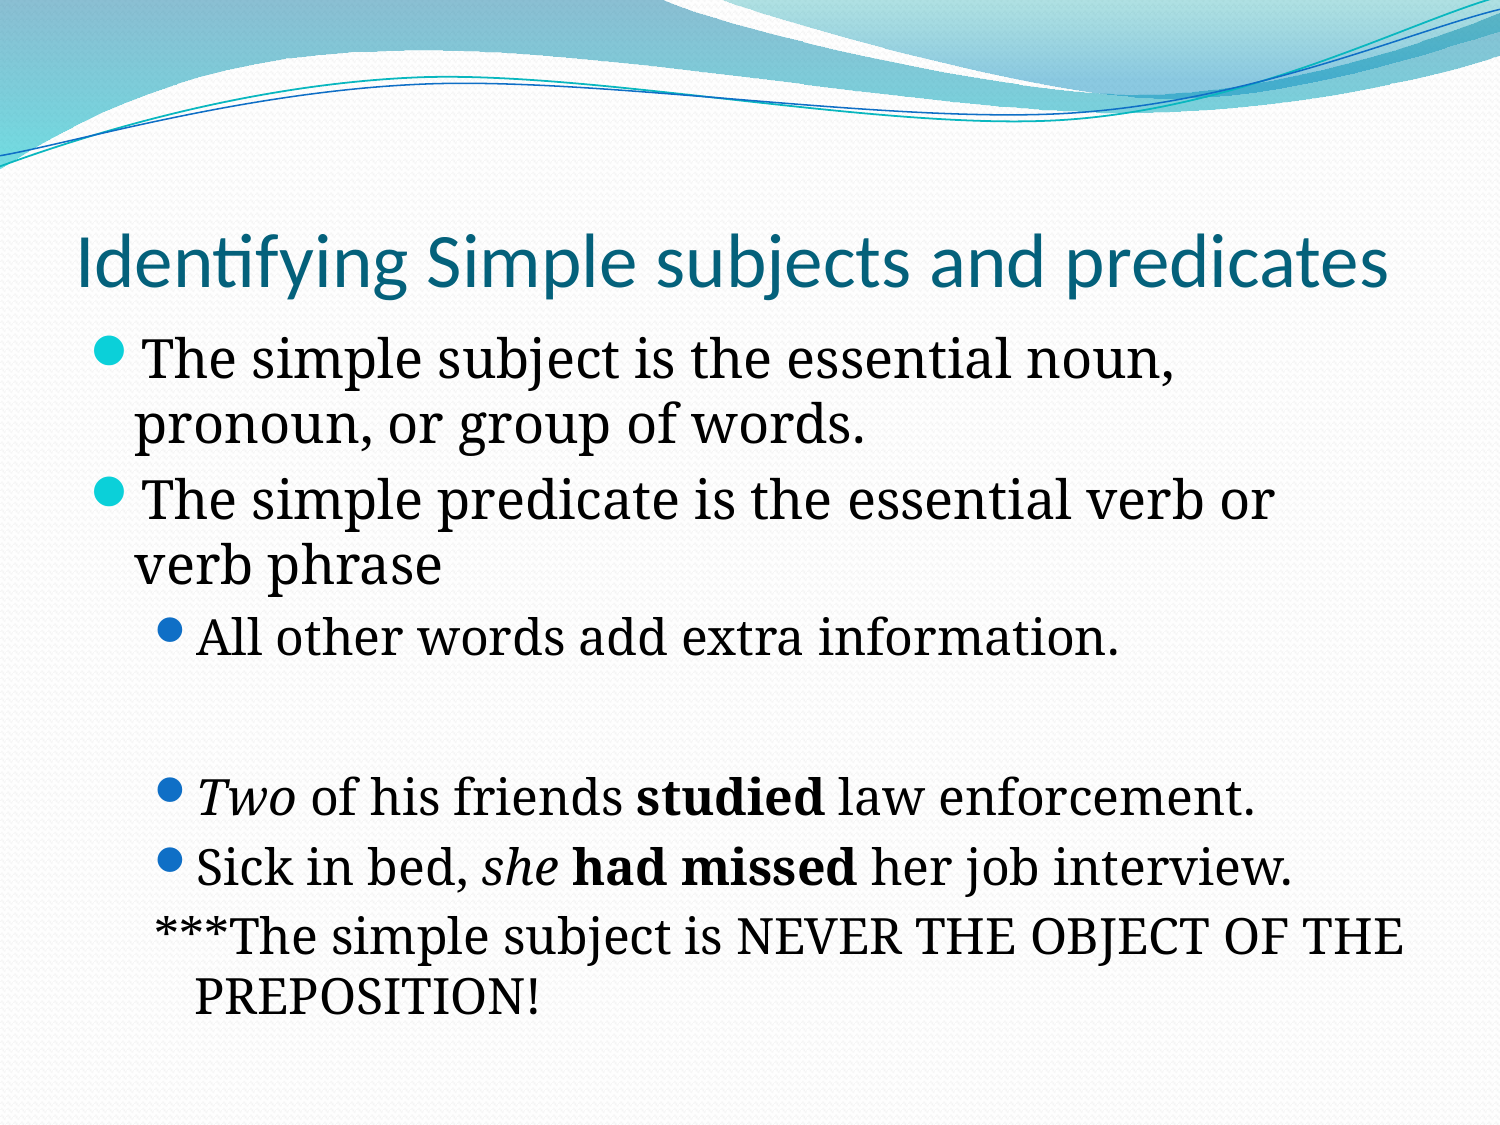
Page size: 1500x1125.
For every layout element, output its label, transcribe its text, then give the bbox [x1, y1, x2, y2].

list The simple subject is the essential noun, pronoun, or group of words. The simple predicate is the essential verb or verb phrase All other words add extra information. Two of his friends studied law enforcement. Sick in bed, she had missed her job interview. ***The simple subject is NEVER THE OBJECT OF THE PREPOSITION! [75, 317, 1425, 1038]
title Identifying Simple subjects and predicates [75, 115, 1425, 303]
